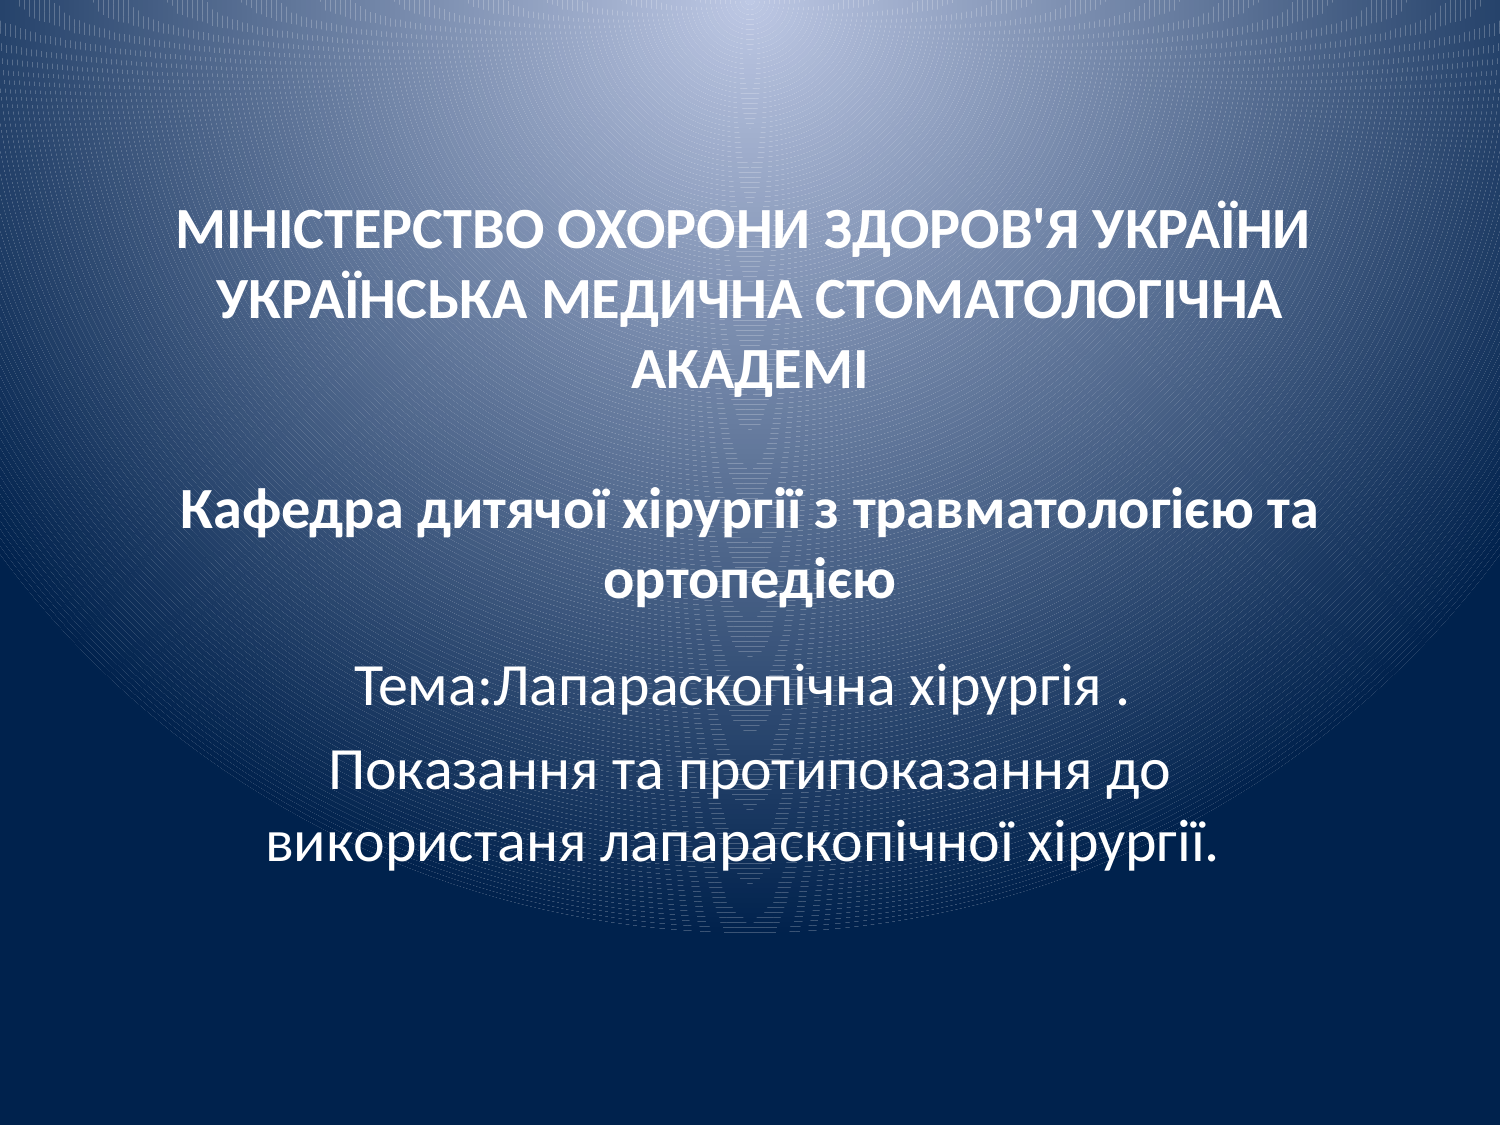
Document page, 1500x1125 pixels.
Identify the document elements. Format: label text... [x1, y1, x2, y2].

subtitle Тема:Лапараскопічна хірургія . Показання та протипоказання до використаня лапараскопічної хірургії. [225, 637, 1275, 925]
title МІНІСТЕРСТВО ОХОРОНИ ЗДОРОВ'Я УКРАЇНИ УКРАЇНСЬКА МЕДИЧНА СТОМАТОЛОГІЧНА АКАДЕМІ Кафедра дитячої хірургії з травматологією та ортопедією [112, 349, 1388, 591]
